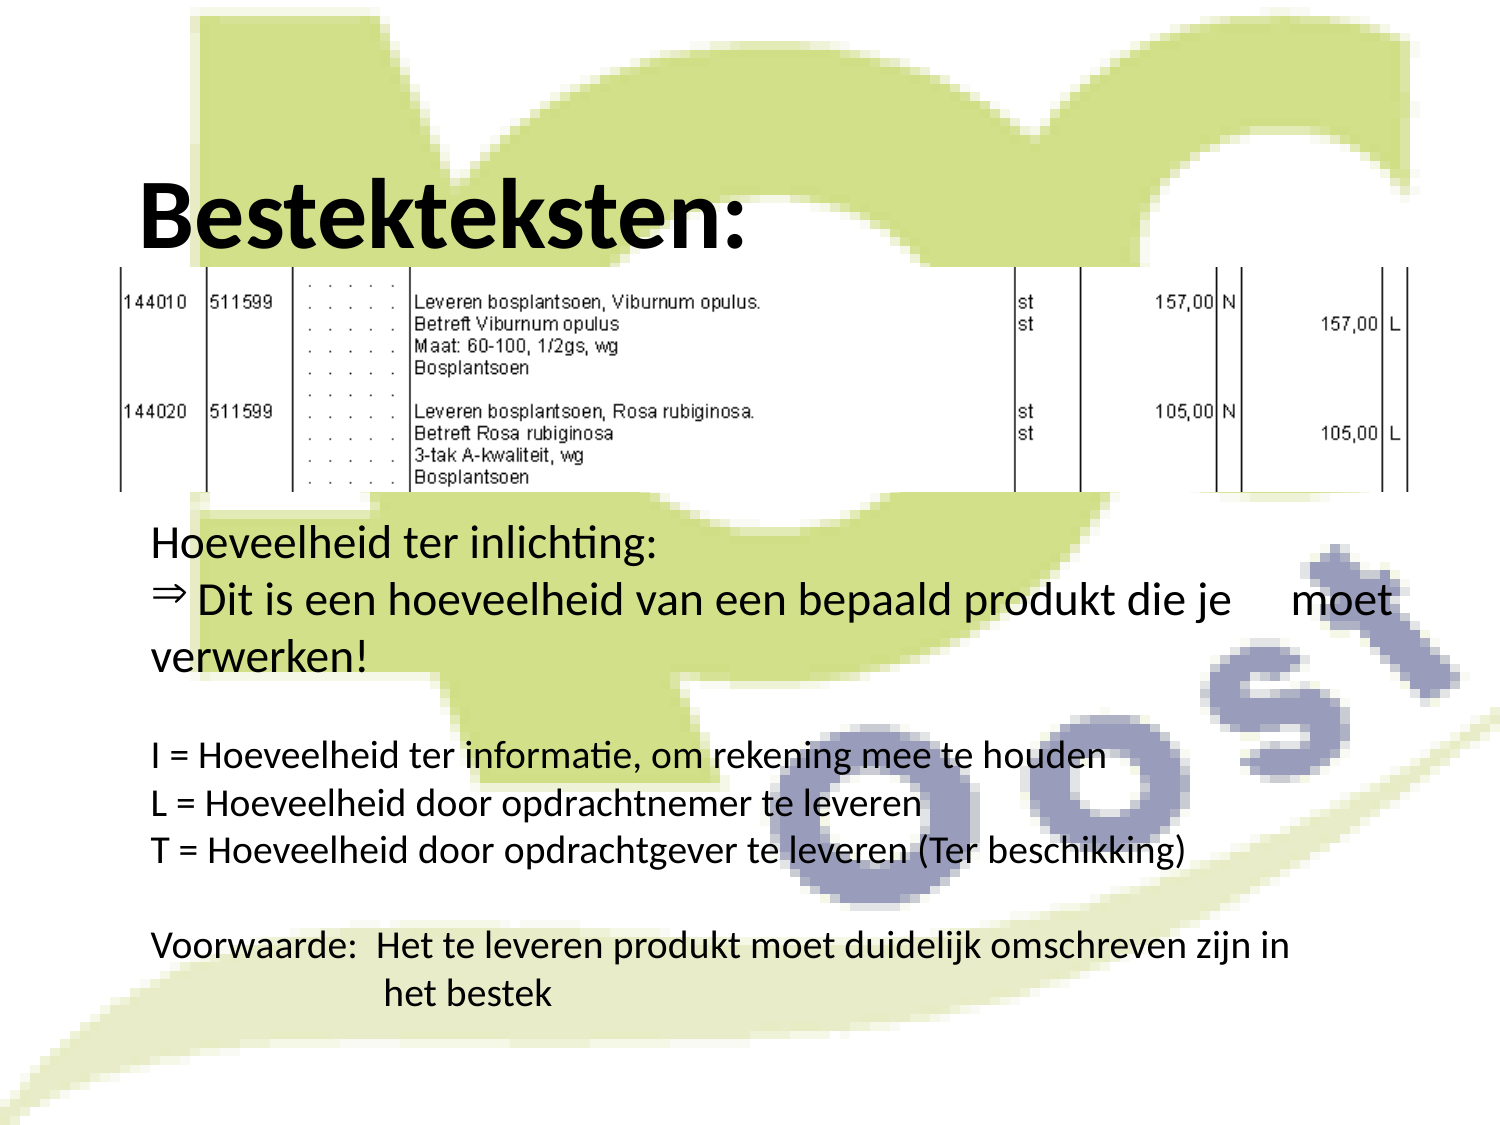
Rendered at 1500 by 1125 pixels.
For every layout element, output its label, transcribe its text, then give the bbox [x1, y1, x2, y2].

text_box Hoeveelheid ter inlichting: Dit is een hoeveelheid van een bepaald produkt die je moet verwerken! I = Hoeveelheid ter informatie, om rekening mee te houden L = Hoeveelheid door opdrachtnemer te leveren T = Hoeveelheid door opdrachtgever te leveren (Ter beschikking) Voorwaarde: Het te leveren produkt moet duidelijk omschreven zijn in het bestek [135, 503, 1412, 1024]
title Bestekteksten: [123, 125, 1282, 265]
text_box [147, 500, 1424, 953]
picture [76, 266, 1448, 492]
